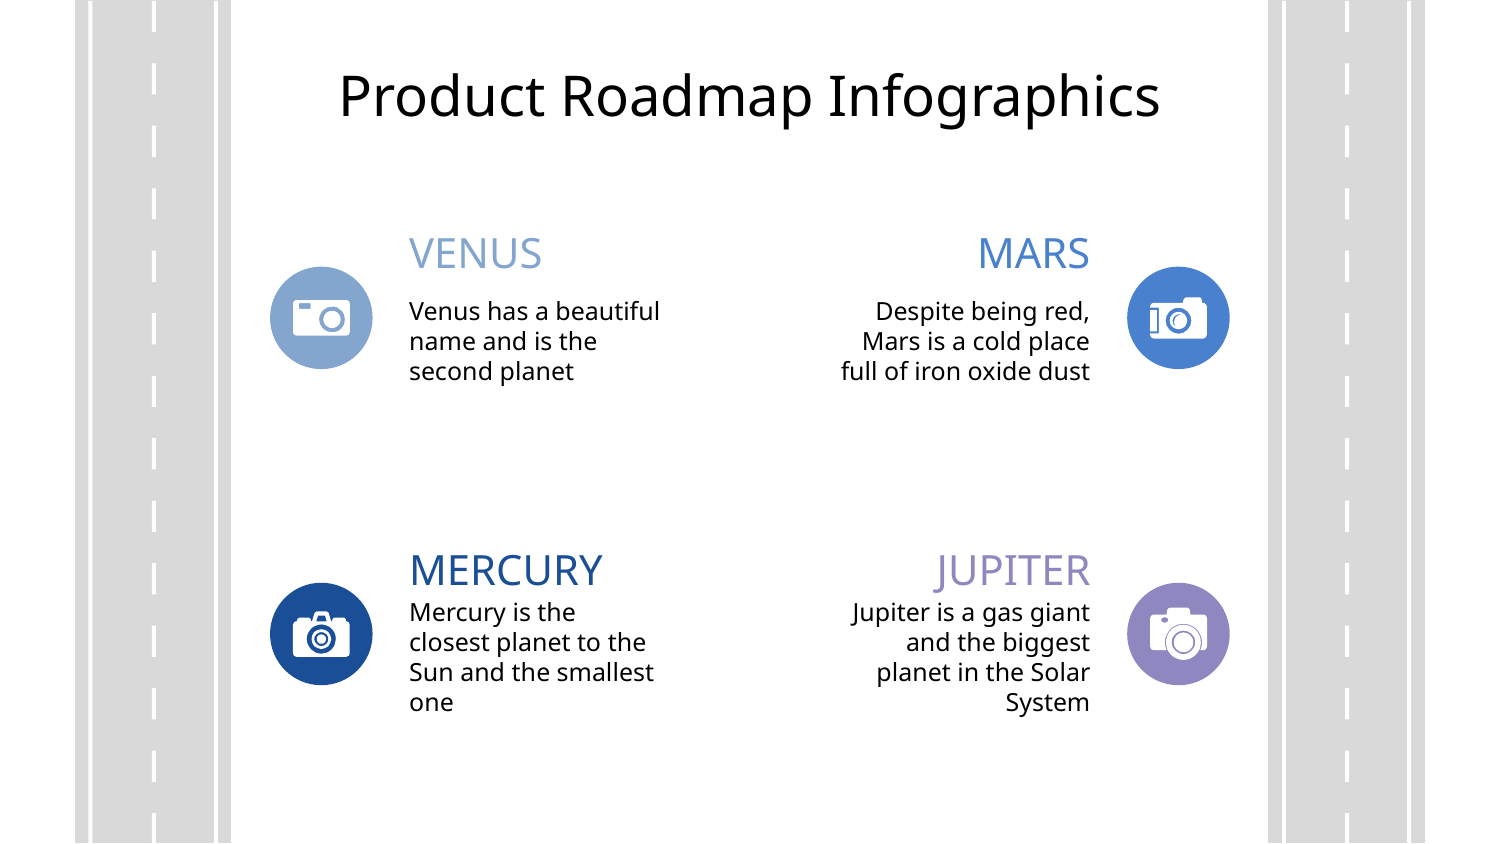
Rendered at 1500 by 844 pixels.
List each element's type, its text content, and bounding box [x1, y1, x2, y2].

text_box [151, 313, 156, 345]
text_box [151, 563, 156, 595]
text_box [151, 438, 156, 470]
text_box [270, 582, 373, 686]
text_box Jupiter is a gas giant and the biggest planet in the Solar System [823, 589, 1106, 723]
text_box [292, 611, 350, 657]
text_box [151, 688, 156, 720]
text_box [88, 0, 93, 843]
text_box [74, 0, 232, 844]
text_box [151, 188, 156, 220]
text_box [1150, 607, 1208, 660]
text_box [1150, 297, 1207, 339]
text_box [270, 266, 373, 370]
text_box [151, 0, 156, 33]
text_box Mercury is the closest planet to the Sun and the smallest one [394, 589, 677, 723]
text_box JUPITER [776, 545, 1106, 592]
text_box [151, 500, 156, 532]
text_box [1127, 582, 1230, 686]
text_box MARS [776, 229, 1106, 276]
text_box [1268, 0, 1426, 844]
text_box [151, 375, 156, 407]
text_box [1127, 266, 1230, 370]
text_box [293, 300, 350, 336]
text_box Venus has a beautiful name and is the second planet [394, 273, 677, 407]
text_box Despite being red, Mars is a cold place full of iron oxide dust [823, 273, 1106, 407]
text_box [151, 625, 156, 657]
text_box [213, 0, 218, 843]
title Product Roadmap Infographics [232, 67, 1263, 120]
text_box [151, 250, 156, 282]
text_box [151, 125, 156, 158]
text_box VENUS [394, 229, 724, 276]
text_box MERCURY [394, 545, 724, 592]
text_box [151, 750, 156, 782]
text_box [151, 813, 156, 843]
text_box [151, 63, 156, 95]
